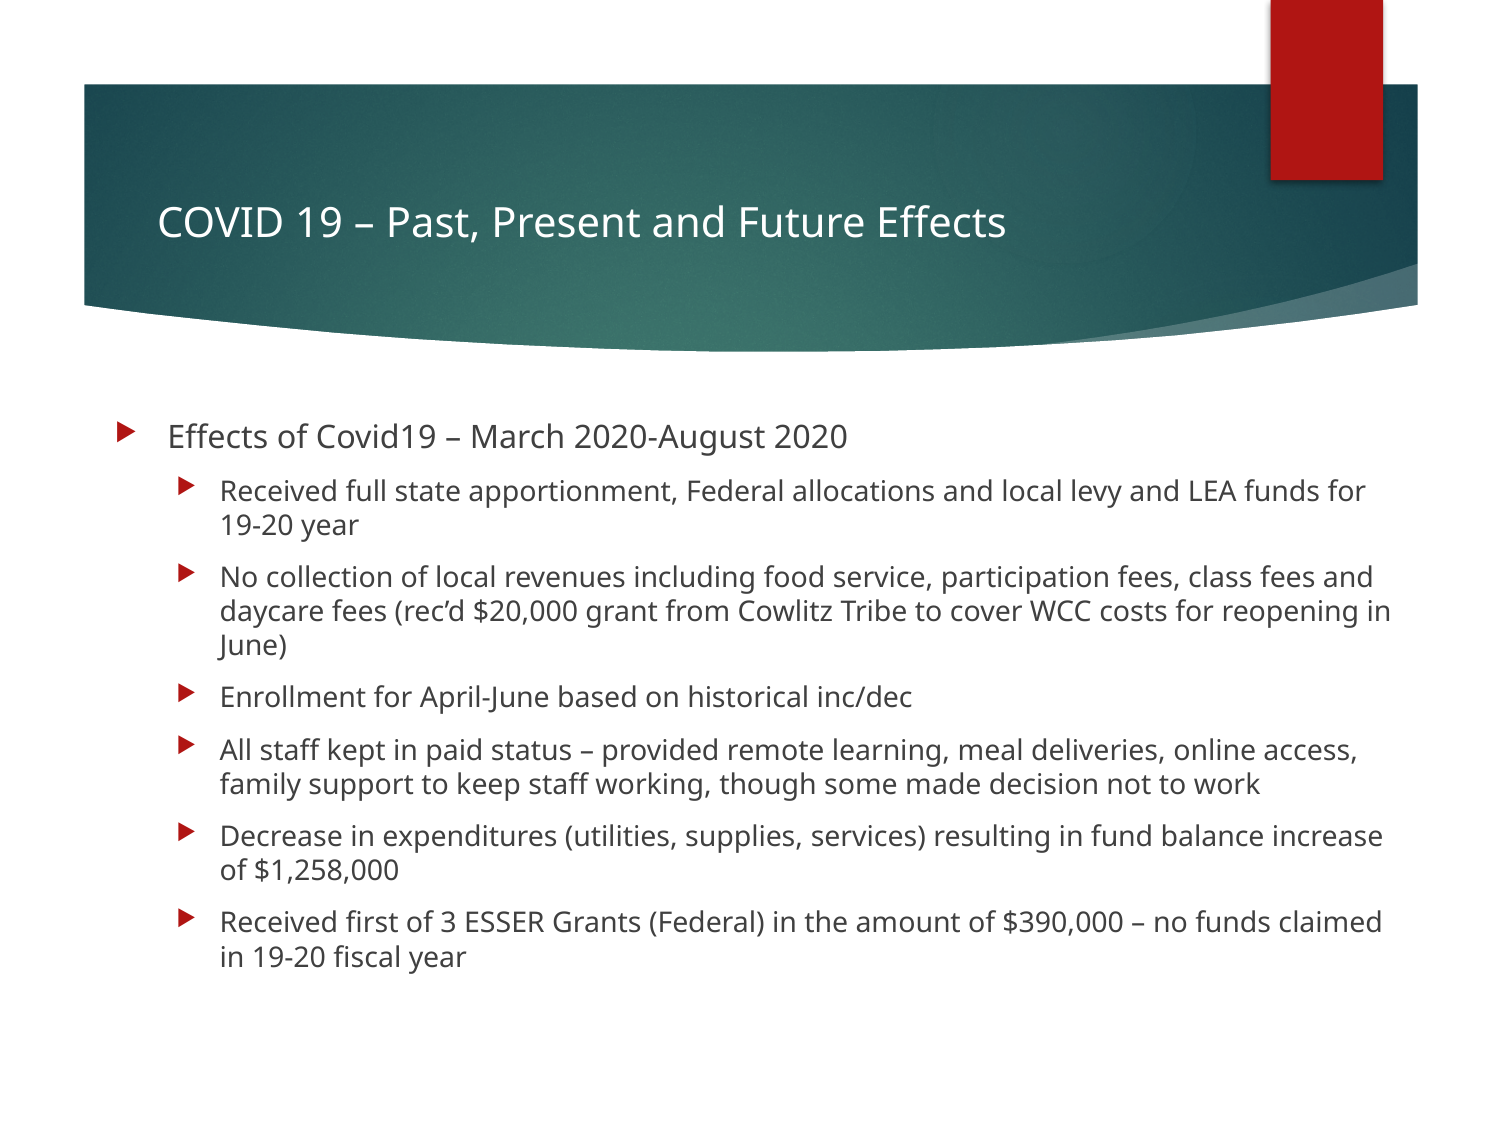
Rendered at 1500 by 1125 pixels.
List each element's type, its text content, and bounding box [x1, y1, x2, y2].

title COVID 19 – Past, Present and Future Effects [142, 152, 1183, 269]
list Effects of Covid19 – March 2020-August 2020 Received full state apportionment, Federal allocations and local levy and LEA funds for 19-20 year No collection of local revenues including food service, participation fees, class fees and daycare fees (rec’d $20,000 grant from Cowlitz Tribe to cover WCC costs for reopening in June) Enrollment for April-June based on historical inc/dec All staff kept in paid status – provided remote learning, meal deliveries, online access, family support to keep staff working, though some made decision not to work Decrease in expenditures (utilities, supplies, services) resulting in fund balance increase of $1,258,000 Received first of 3 ESSER Grants (Federal) in the amount of $390,000 – no funds claimed in 19-20 fiscal year [99, 408, 1425, 988]
